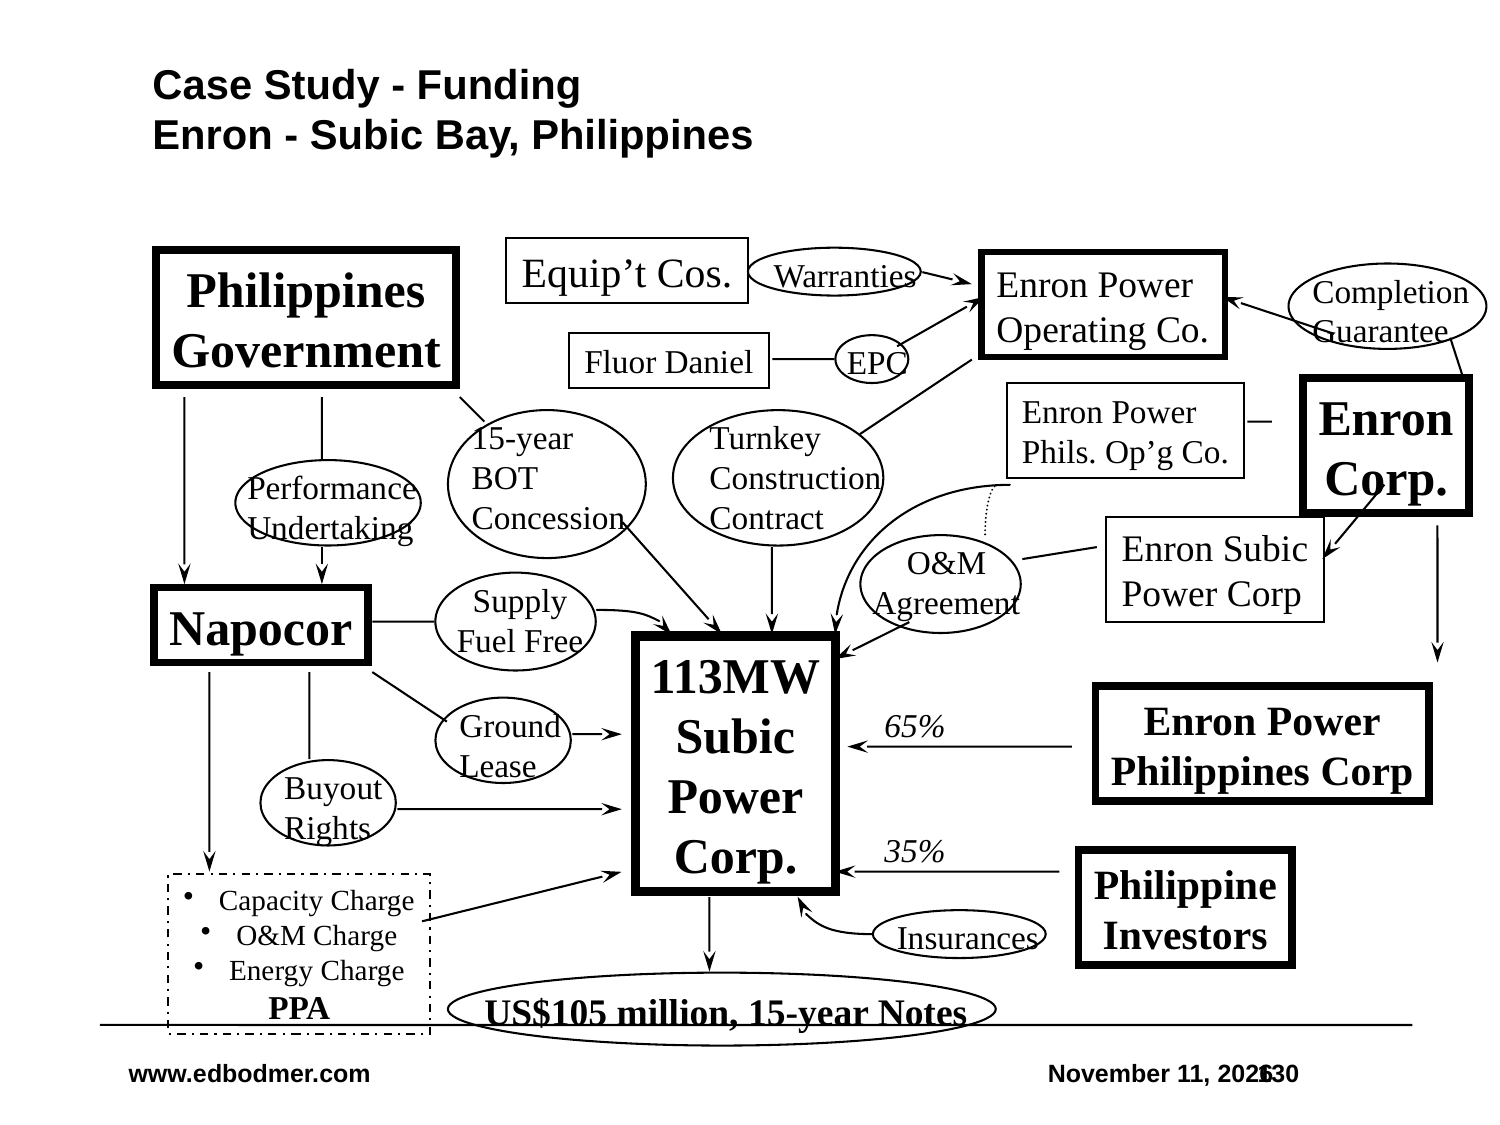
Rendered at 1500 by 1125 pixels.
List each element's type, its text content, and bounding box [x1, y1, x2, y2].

text_box EPC [831, 333, 924, 389]
text_box Warranties [758, 246, 933, 302]
text_box Insurances [881, 908, 1055, 964]
text_box [963, 296, 985, 313]
text_box 15-year BOT Concession [456, 408, 641, 459]
text_box [235, 460, 421, 546]
text_box 65% [869, 696, 961, 752]
text_box [747, 247, 921, 296]
text_box [260, 760, 396, 846]
text_box [703, 950, 716, 972]
text_box [447, 972, 996, 1046]
text_box Ground Lease [444, 696, 577, 792]
text_box [1431, 641, 1444, 663]
text_box [847, 740, 869, 753]
text_box Fluor Daniel [569, 332, 769, 388]
text_box [435, 697, 571, 784]
text_box US$105 million, 15-year Notes [469, 980, 546, 994]
text_box US$105 million, 15-year Notes [897, 980, 983, 997]
text_box [765, 613, 779, 635]
text_box [600, 870, 622, 883]
text_box US$105 million, 15-year Notes [469, 1024, 576, 1041]
text_box O&M Agreement [857, 533, 877, 558]
text_box Supply Fuel Free [441, 571, 599, 614]
text_box Enron Power Phils. Op’g Co. [1006, 382, 1245, 478]
title Case Study - Funding Enron - Subic Bay, Philippines [137, 49, 1301, 176]
text_box Napocor [154, 587, 368, 663]
text_box Enron Corp. [1303, 378, 1469, 514]
text_box Equip’t Cos. [506, 237, 748, 304]
text_box 35% [869, 821, 961, 877]
text_box [835, 335, 909, 384]
text_box Buyout Rights [269, 758, 398, 854]
text_box Enron Subic Power Corp [1106, 516, 1324, 622]
text_box [601, 727, 622, 741]
text_box [435, 572, 596, 671]
text_box [834, 644, 857, 660]
text_box Enron Power Philippines Corp [1095, 685, 1429, 801]
text_box Philippine Investors [1078, 849, 1292, 966]
text_box Supply Fuel Free [441, 641, 481, 667]
text_box Philippines Government [156, 249, 457, 385]
text_box [950, 273, 972, 286]
text_box Capacity Charge O&M Charge Energy Charge PPA [168, 874, 431, 1034]
text_box [873, 910, 1046, 959]
text_box [203, 850, 216, 872]
text_box Turnkey Construction Contract [694, 408, 898, 544]
text_box [834, 865, 856, 878]
text_box [1222, 296, 1244, 310]
text_box [797, 896, 873, 935]
text_box [447, 410, 646, 559]
text_box [601, 802, 622, 816]
text_box O&M Agreement [1010, 533, 1036, 629]
text_box [1288, 263, 1487, 349]
text_box [596, 609, 672, 635]
text_box Supply Fuel Free [550, 629, 599, 667]
text_box [1010, 559, 1021, 608]
text_box [703, 614, 722, 635]
text_box [315, 563, 329, 585]
text_box Completion Guarantee [1297, 316, 1485, 358]
text_box Completion Guarantee [1297, 262, 1485, 296]
text_box US$105 million, 15-year Notes [868, 1021, 983, 1041]
text_box Enron Power Operating Co. [981, 252, 1225, 358]
text_box [178, 563, 191, 585]
text_box 15-year BOT Concession [456, 515, 487, 544]
text_box 15-year BOT Concession [607, 529, 640, 544]
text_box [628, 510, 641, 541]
text_box [672, 410, 884, 546]
text_box [985, 484, 998, 535]
text_box 113MW Subic Power Corp. [635, 636, 836, 892]
text_box Performance Undertaking [232, 458, 433, 554]
text_box [830, 484, 1011, 635]
text_box [1322, 539, 1341, 560]
